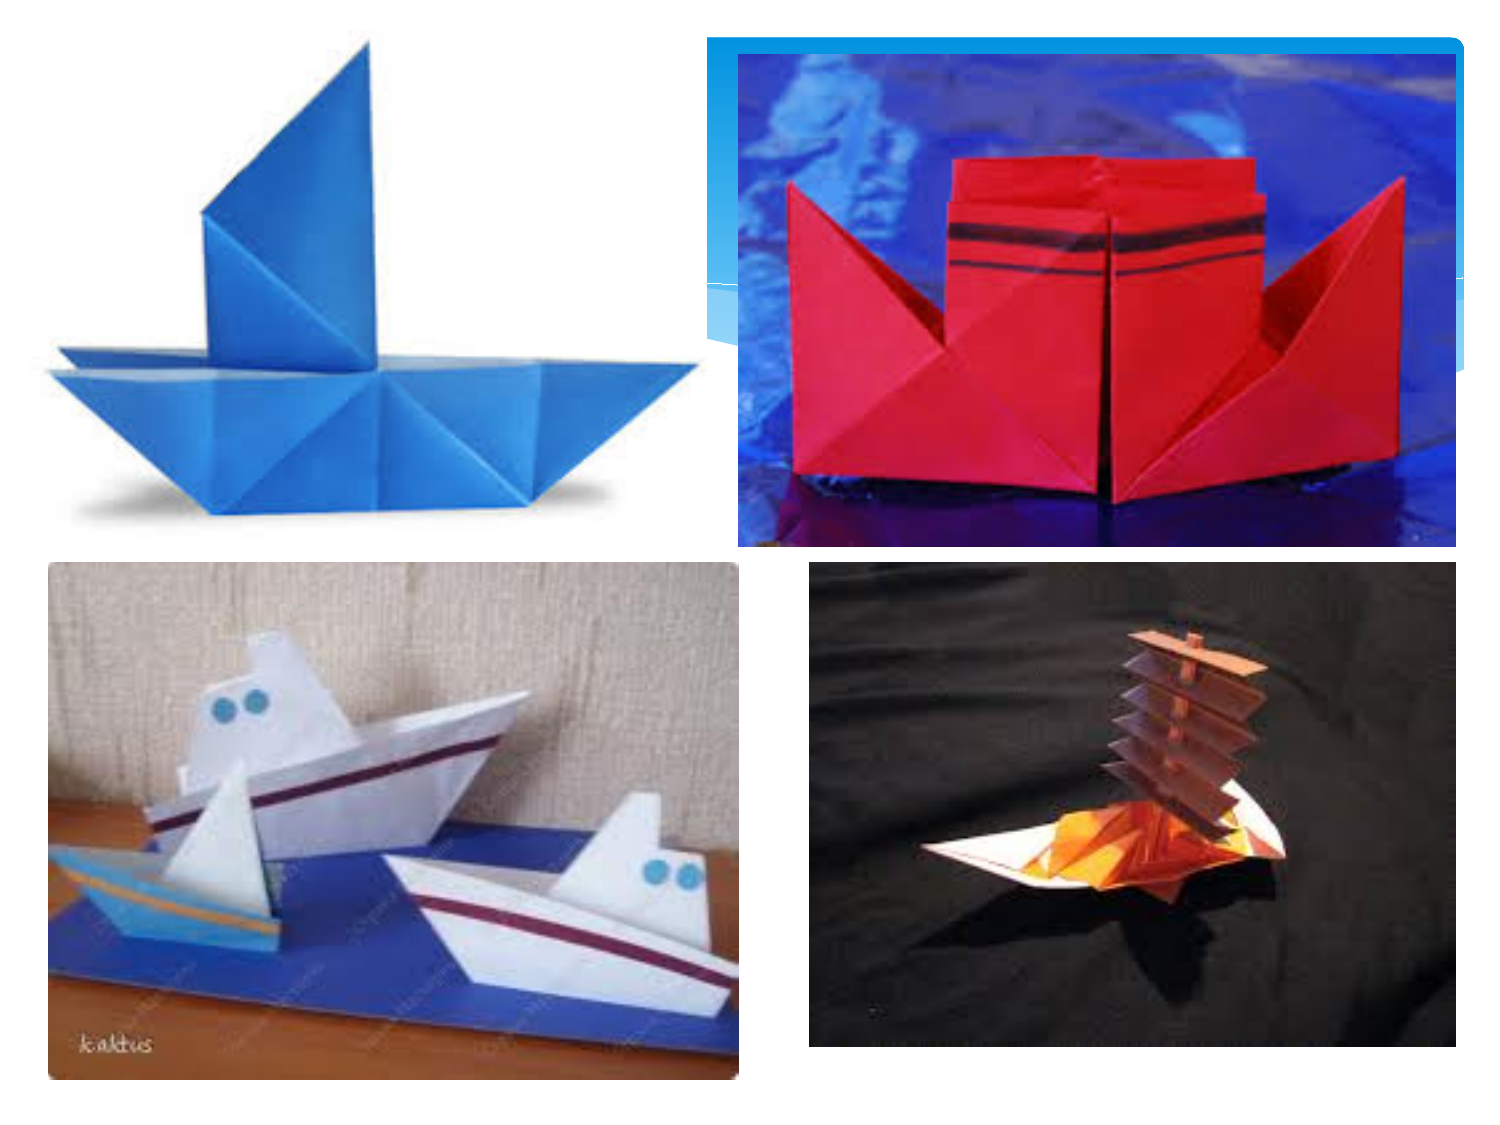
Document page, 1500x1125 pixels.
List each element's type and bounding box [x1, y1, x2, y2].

picture [48, 562, 739, 1080]
picture [29, 30, 707, 540]
picture [808, 562, 1456, 1048]
picture [737, 55, 1456, 548]
